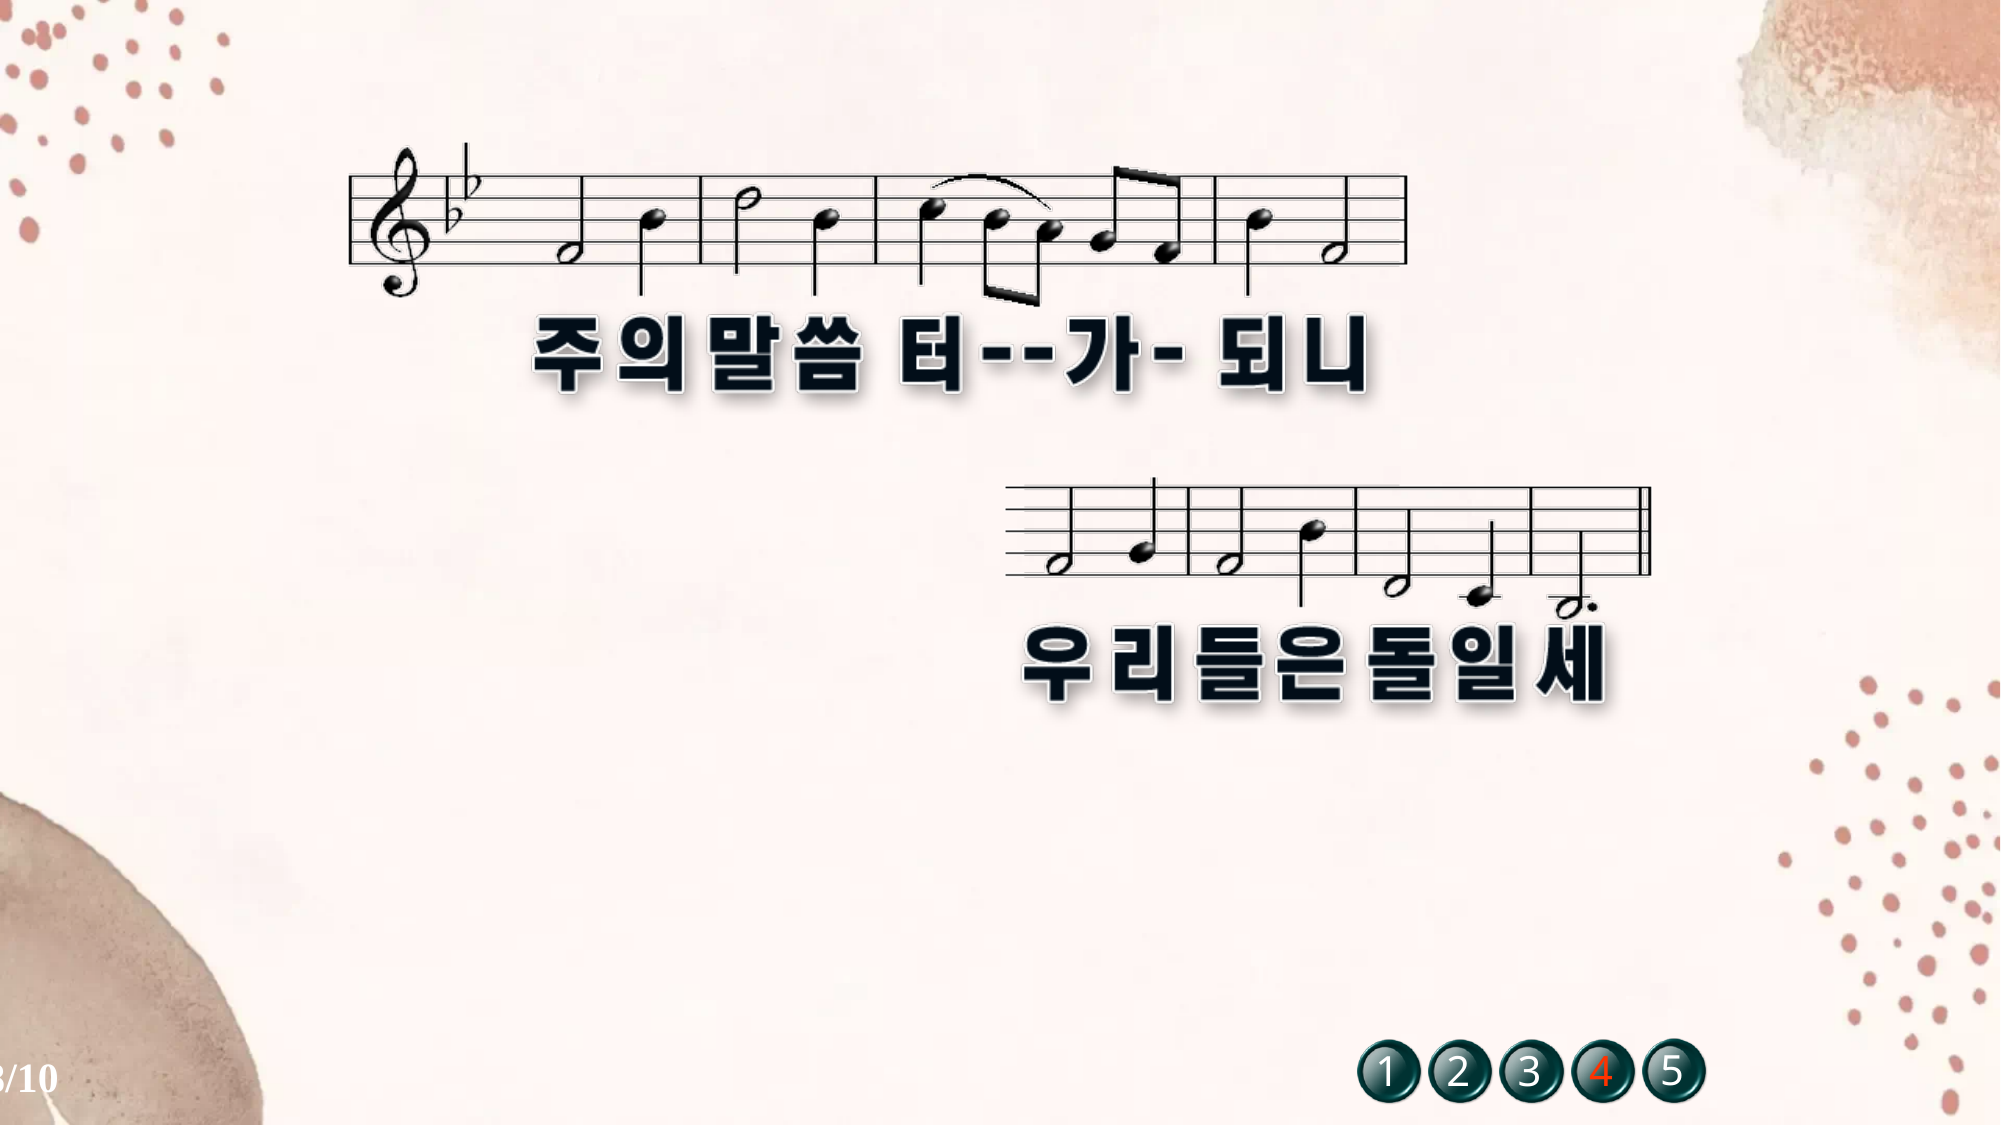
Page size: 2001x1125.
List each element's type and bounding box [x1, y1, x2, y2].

text_box [1496, 1035, 1567, 1106]
text_box [1354, 1035, 1424, 1106]
text_box [1425, 1035, 1496, 1106]
text_box [1568, 1035, 1638, 1106]
text_box [1639, 1034, 1709, 1106]
picture [0, 0, 2001, 1125]
